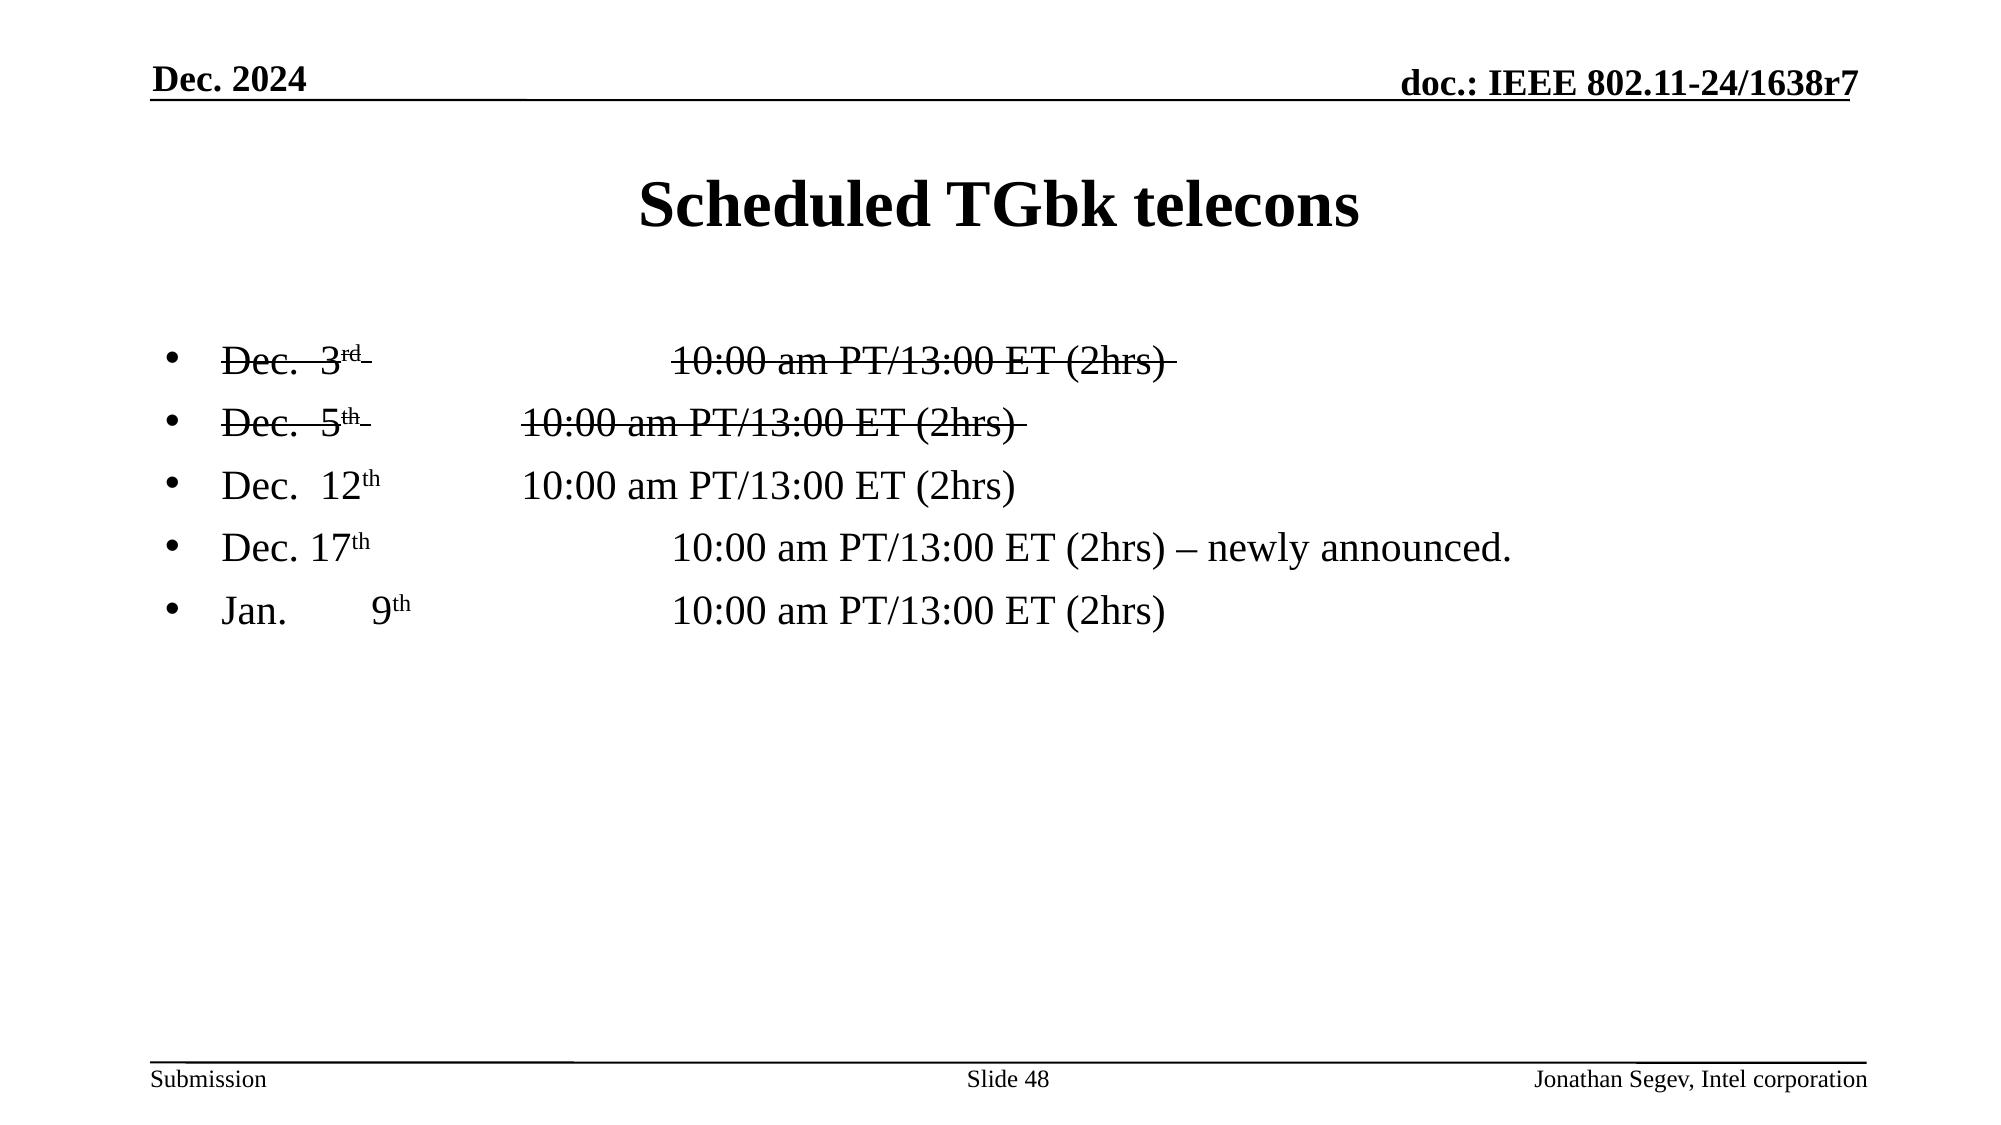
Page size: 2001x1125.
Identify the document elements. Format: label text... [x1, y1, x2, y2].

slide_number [152, 54, 563, 100]
footer Jonathan Segev, Intel corporation [1171, 1061, 1869, 1093]
title Scheduled TGbk telecons [149, 112, 1850, 288]
slide_number Slide 48 [950, 1061, 1067, 1123]
list Dec. 3rd 10:00 am PT/13:00 ET (2hrs) Dec. 5th 10:00 am PT/13:00 ET (2hrs) Dec. 12th 10:00 am PT/13:00 ET (2hrs) Dec. 17th 10:00 am PT/13:00 ET (2hrs) – newly announced. Jan. 9th 10:00 am PT/13:00 ET (2hrs) [149, 324, 1850, 1000]
